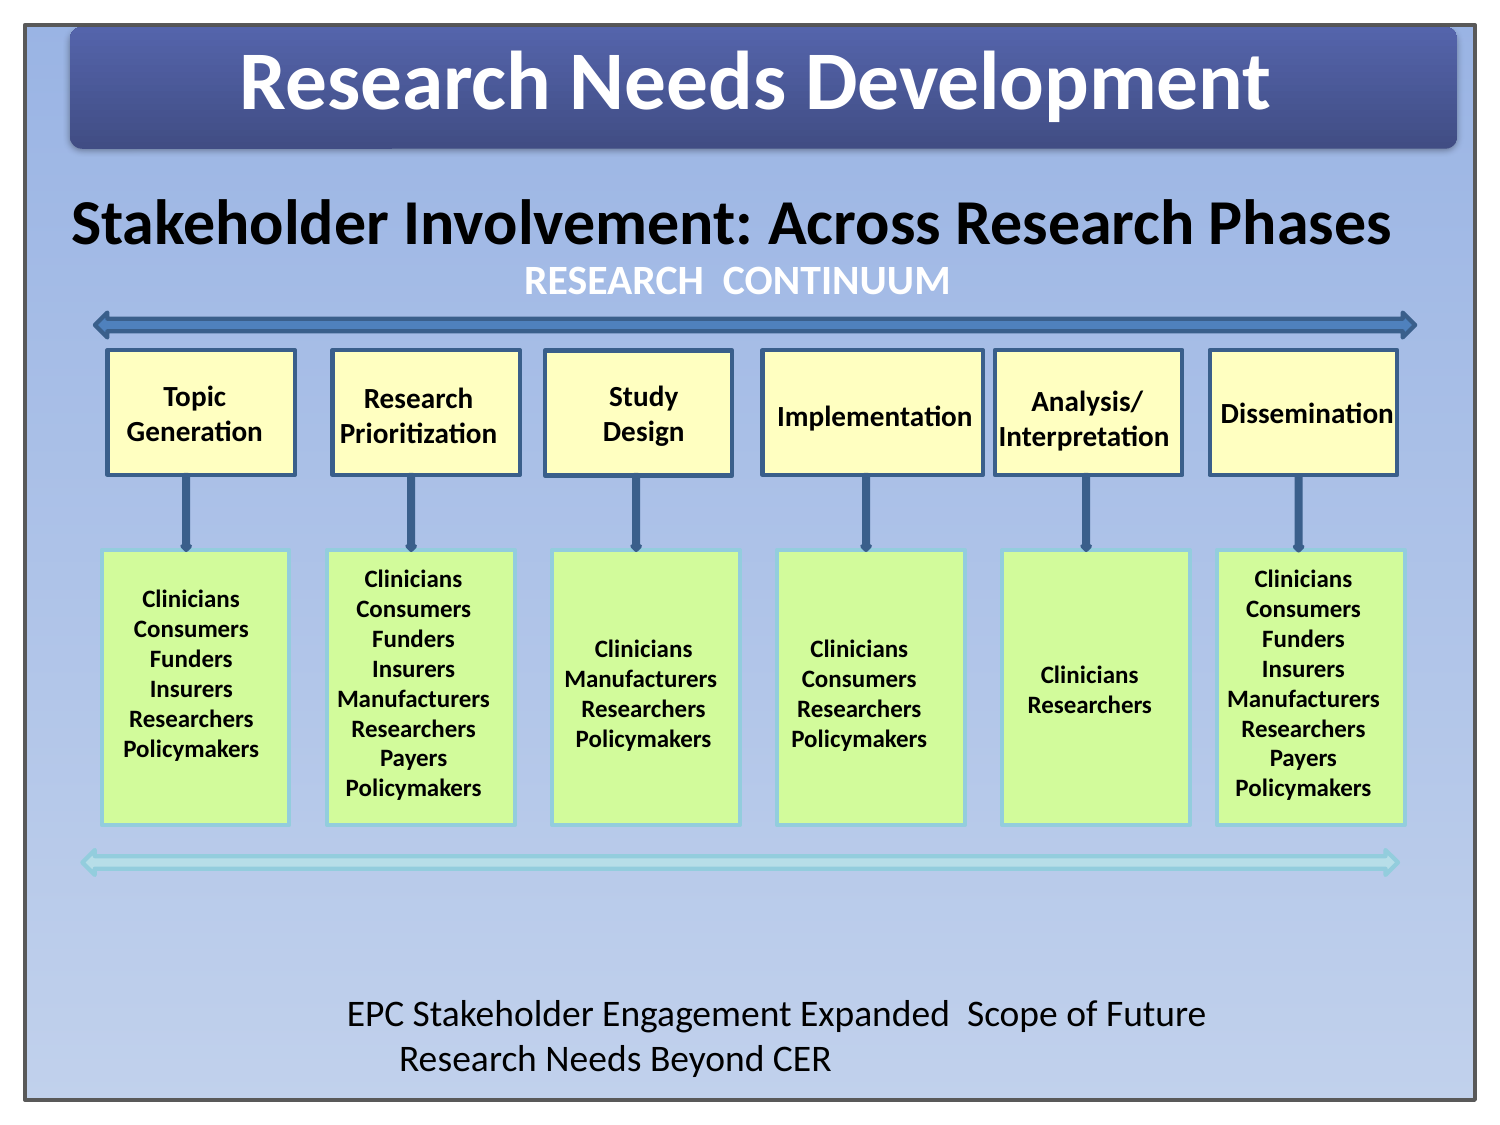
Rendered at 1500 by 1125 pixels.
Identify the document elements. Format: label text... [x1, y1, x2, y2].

text_box Clinicians Manufacturers Researchers Policymakers [525, 624, 748, 760]
text_box Study Design [518, 370, 769, 455]
text_box [330, 455, 522, 477]
text_box [760, 440, 985, 477]
text_box [1000, 548, 1192, 651]
text_box [1080, 472, 1092, 553]
text_box [1292, 473, 1305, 553]
text_box [550, 760, 742, 827]
text_box [92, 310, 1418, 340]
text_box [100, 770, 291, 827]
text_box [1215, 548, 1407, 554]
text_box [105, 348, 297, 369]
text_box Clinicians Consumers Funders Insurers Manufacturers Researchers Payers Policymakers [294, 554, 533, 810]
text_box Implementation [750, 389, 962, 440]
text_box [993, 460, 1184, 477]
text_box [860, 472, 872, 553]
text_box [1000, 727, 1192, 827]
text_box Dissemination [1182, 387, 1433, 438]
text_box [630, 472, 642, 553]
text_box [1208, 438, 1399, 477]
text_box [80, 848, 1401, 877]
text_box [760, 348, 985, 389]
text_box [543, 348, 734, 370]
text_box [405, 472, 417, 553]
text_box Research Continuum [412, 245, 1063, 316]
text_box Clinicians Consumers Funders Insurers Researchers Policymakers [87, 574, 294, 770]
text_box [180, 472, 192, 553]
text_box [105, 455, 297, 477]
text_box [100, 548, 291, 574]
text_box EPC Stakeholder Engagement Expanded Scope of Future Research Needs Beyond CER [312, 981, 1250, 1087]
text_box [69, 24, 1458, 150]
text_box Clinicians Consumers Funders Insurers Manufacturers Researchers Payers Policymakers [1181, 554, 1425, 810]
text_box [775, 760, 967, 827]
text_box [550, 548, 742, 624]
text_box Topic Generation [69, 369, 320, 455]
text_box Clinicians Consumers Researchers Policymakers [748, 624, 970, 760]
text_box [1215, 810, 1407, 827]
text_box [543, 455, 734, 478]
text_box [325, 548, 517, 554]
text_box Stakeholder Involvement: Across Research Phases [56, 137, 1444, 300]
text_box [330, 348, 522, 371]
text_box [993, 348, 1184, 374]
text_box [1208, 348, 1399, 387]
text_box [775, 548, 967, 624]
text_box Clinicians Researchers [979, 651, 1200, 727]
text_box Analysis/ Interpretation [962, 374, 1208, 460]
text_box Research Prioritization [317, 371, 520, 457]
text_box [325, 810, 517, 827]
